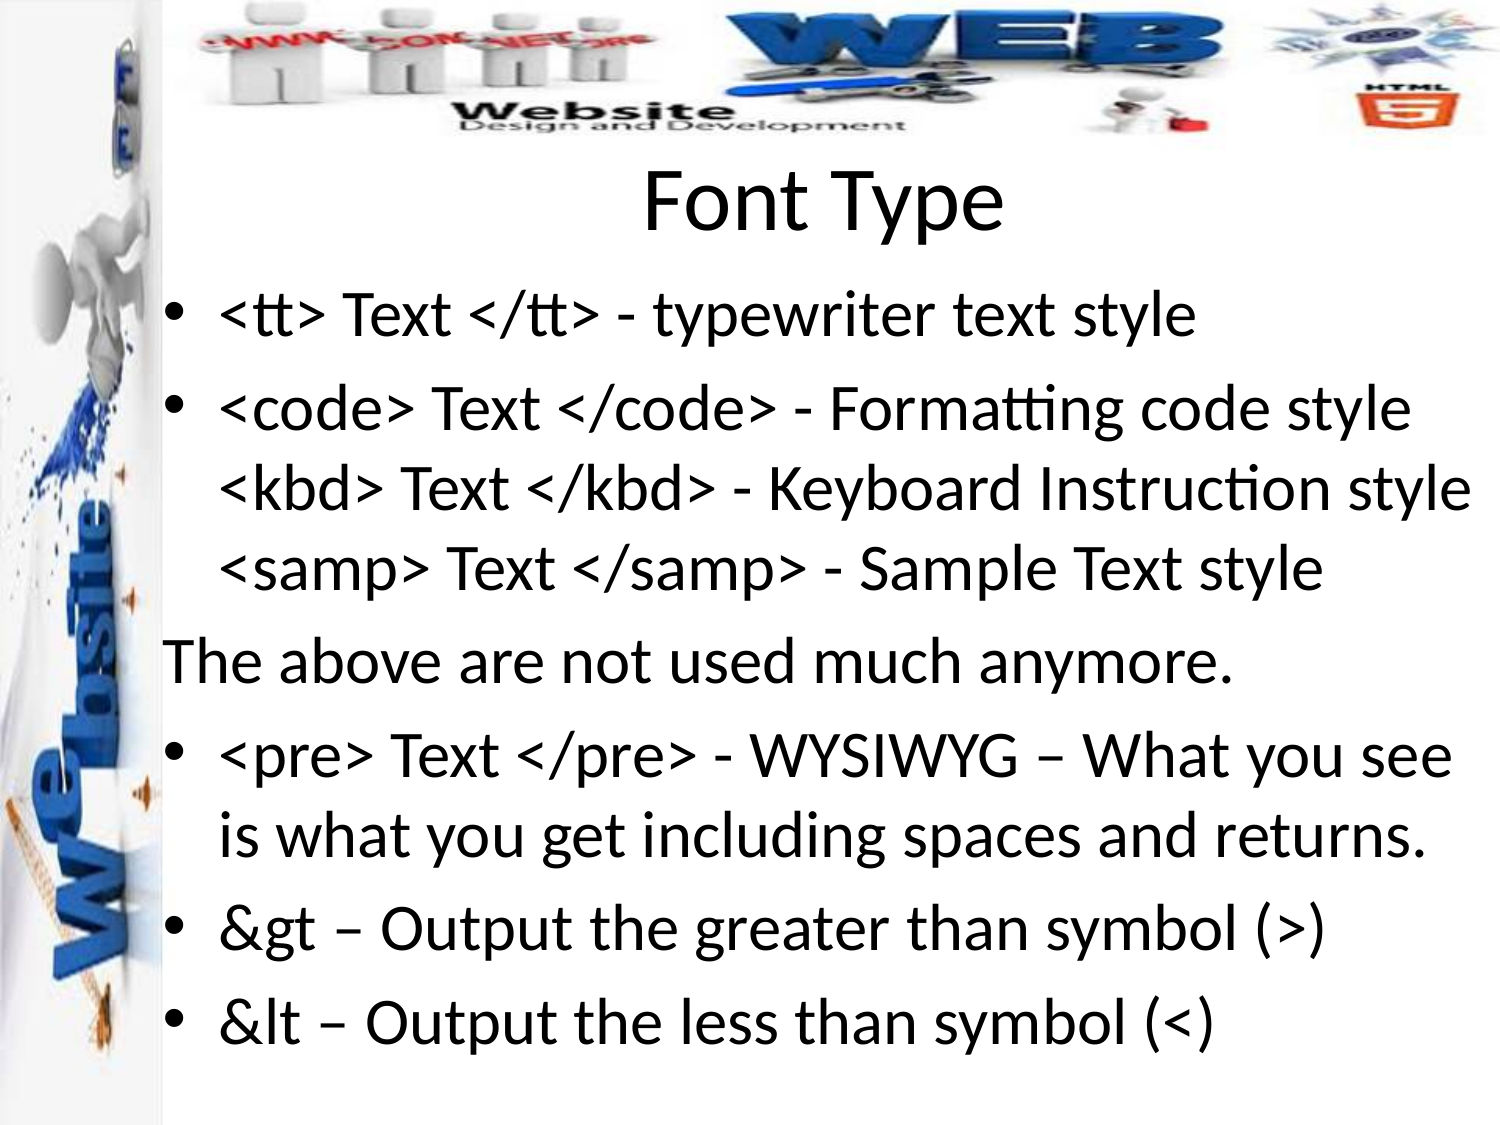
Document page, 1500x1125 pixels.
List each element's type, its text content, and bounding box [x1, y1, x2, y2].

title Font Type [150, 99, 1500, 288]
list <tt> Text </tt> - typewriter text style <code> Text </code> - Formatting code style <kbd> Text </kbd> - Keyboard Instruction style <samp> Text </samp> - Sample Text style The above are not used much anymore. <pre> Text </pre> - WYSIWYG – What you see is what you get including spaces and returns. &gt – Output the greater than symbol (>) &lt – Output the less than symbol (<) [147, 262, 1498, 1125]
picture [0, 0, 1500, 1125]
